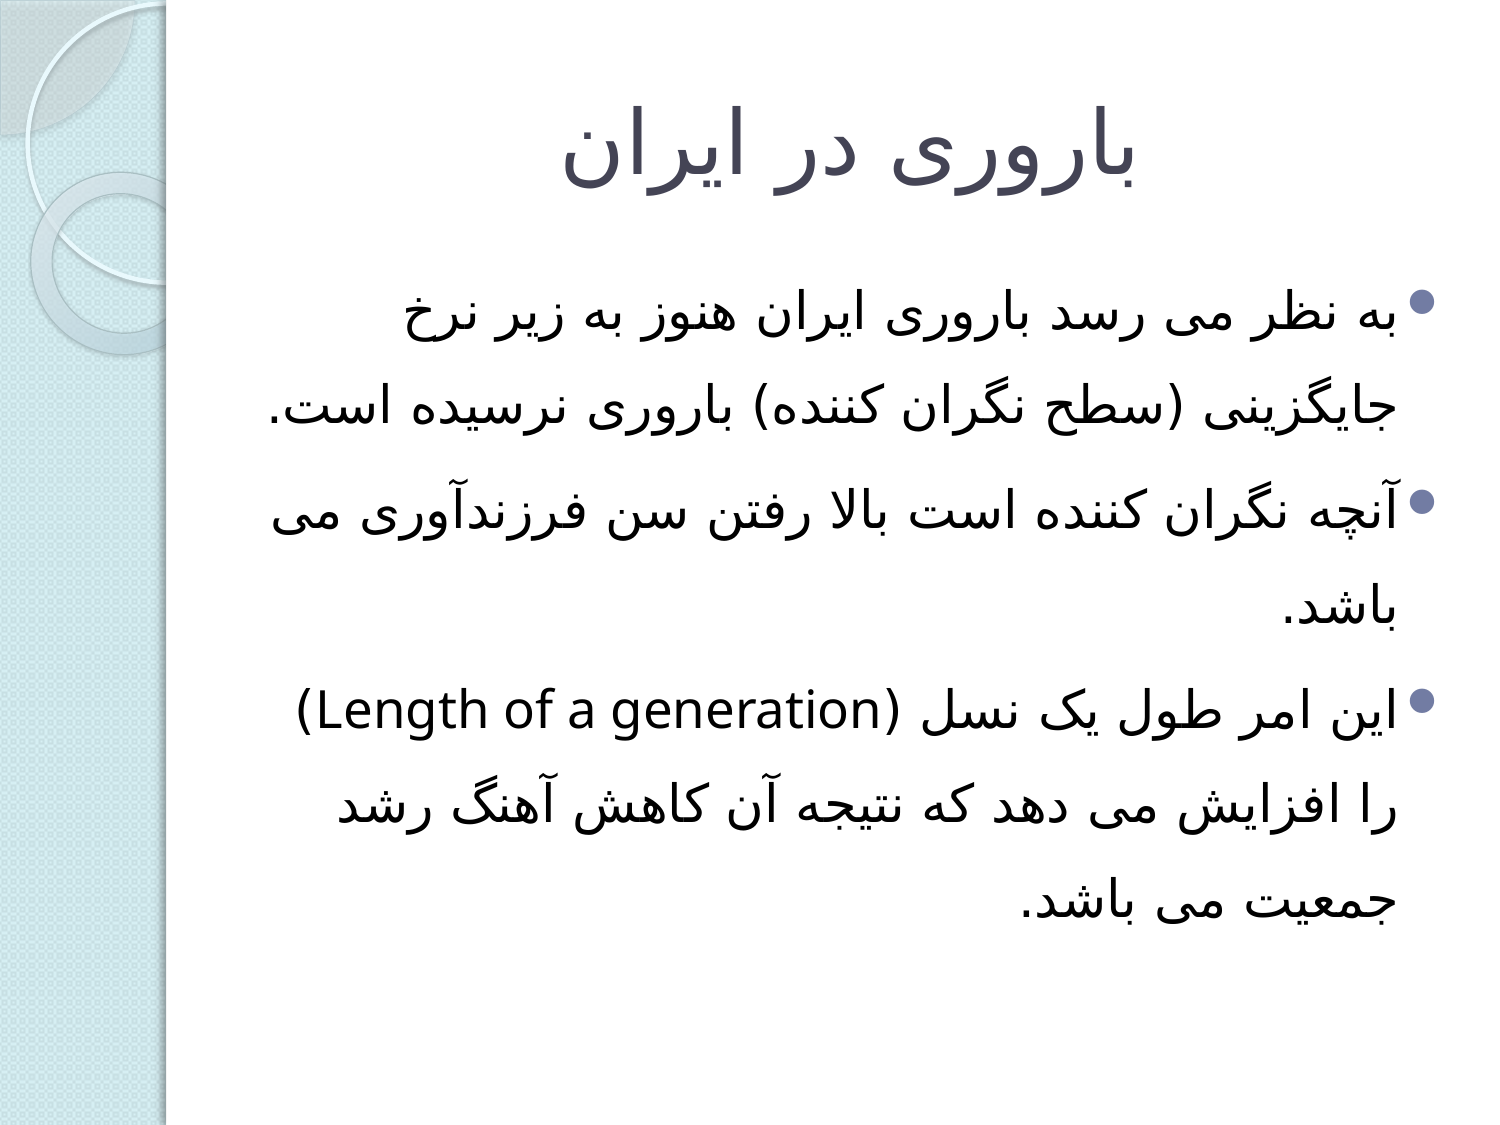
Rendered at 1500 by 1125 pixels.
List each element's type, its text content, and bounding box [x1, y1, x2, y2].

title باروری در ایران [235, 45, 1466, 233]
list به نظر می رسد باروری ایران هنوز به زیر نرخ جایگزینی (سطح نگران کننده) باروری نرسیده است. آنچه نگران کننده است بالا رفتن سن فرزندآوری می باشد. این امر طول یک نسل (Length of a generation) را افزایش می دهد که نتیجه آن کاهش آهنگ رشد جمعیت می باشد. [235, 237, 1466, 1025]
